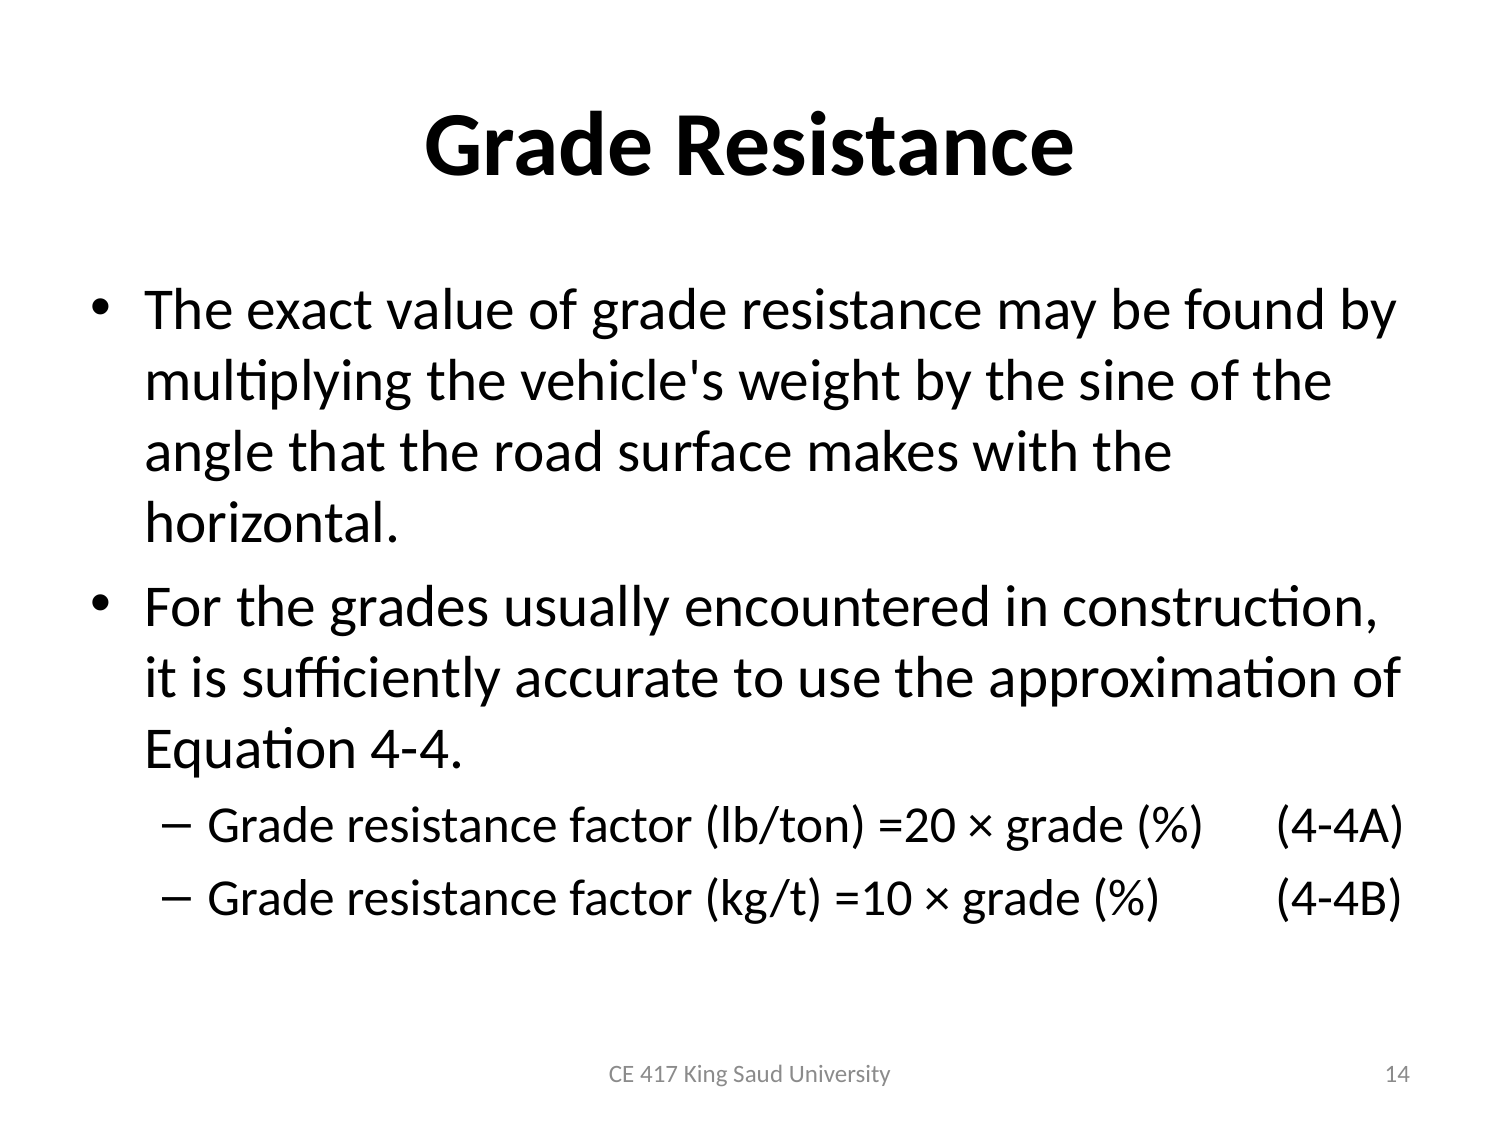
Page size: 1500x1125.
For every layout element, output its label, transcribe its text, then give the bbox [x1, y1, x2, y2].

slide_number 14 [1074, 1042, 1425, 1103]
footer CE 417 King Saud University [512, 1042, 988, 1103]
title Grade Resistance [75, 45, 1425, 233]
list The exact value of grade resistance may be found by multiplying the vehicle's weight by the sine of the angle that the road surface makes with the horizontal. For the grades usually encountered in construction, it is sufficiently accurate to use the approximation of Equation 4-4. Grade resistance factor (lb/ton) =20 × grade (%) (4-4A) Grade resistance factor (kg/t) =10 × grade (%) (4-4B) [75, 262, 1425, 1005]
